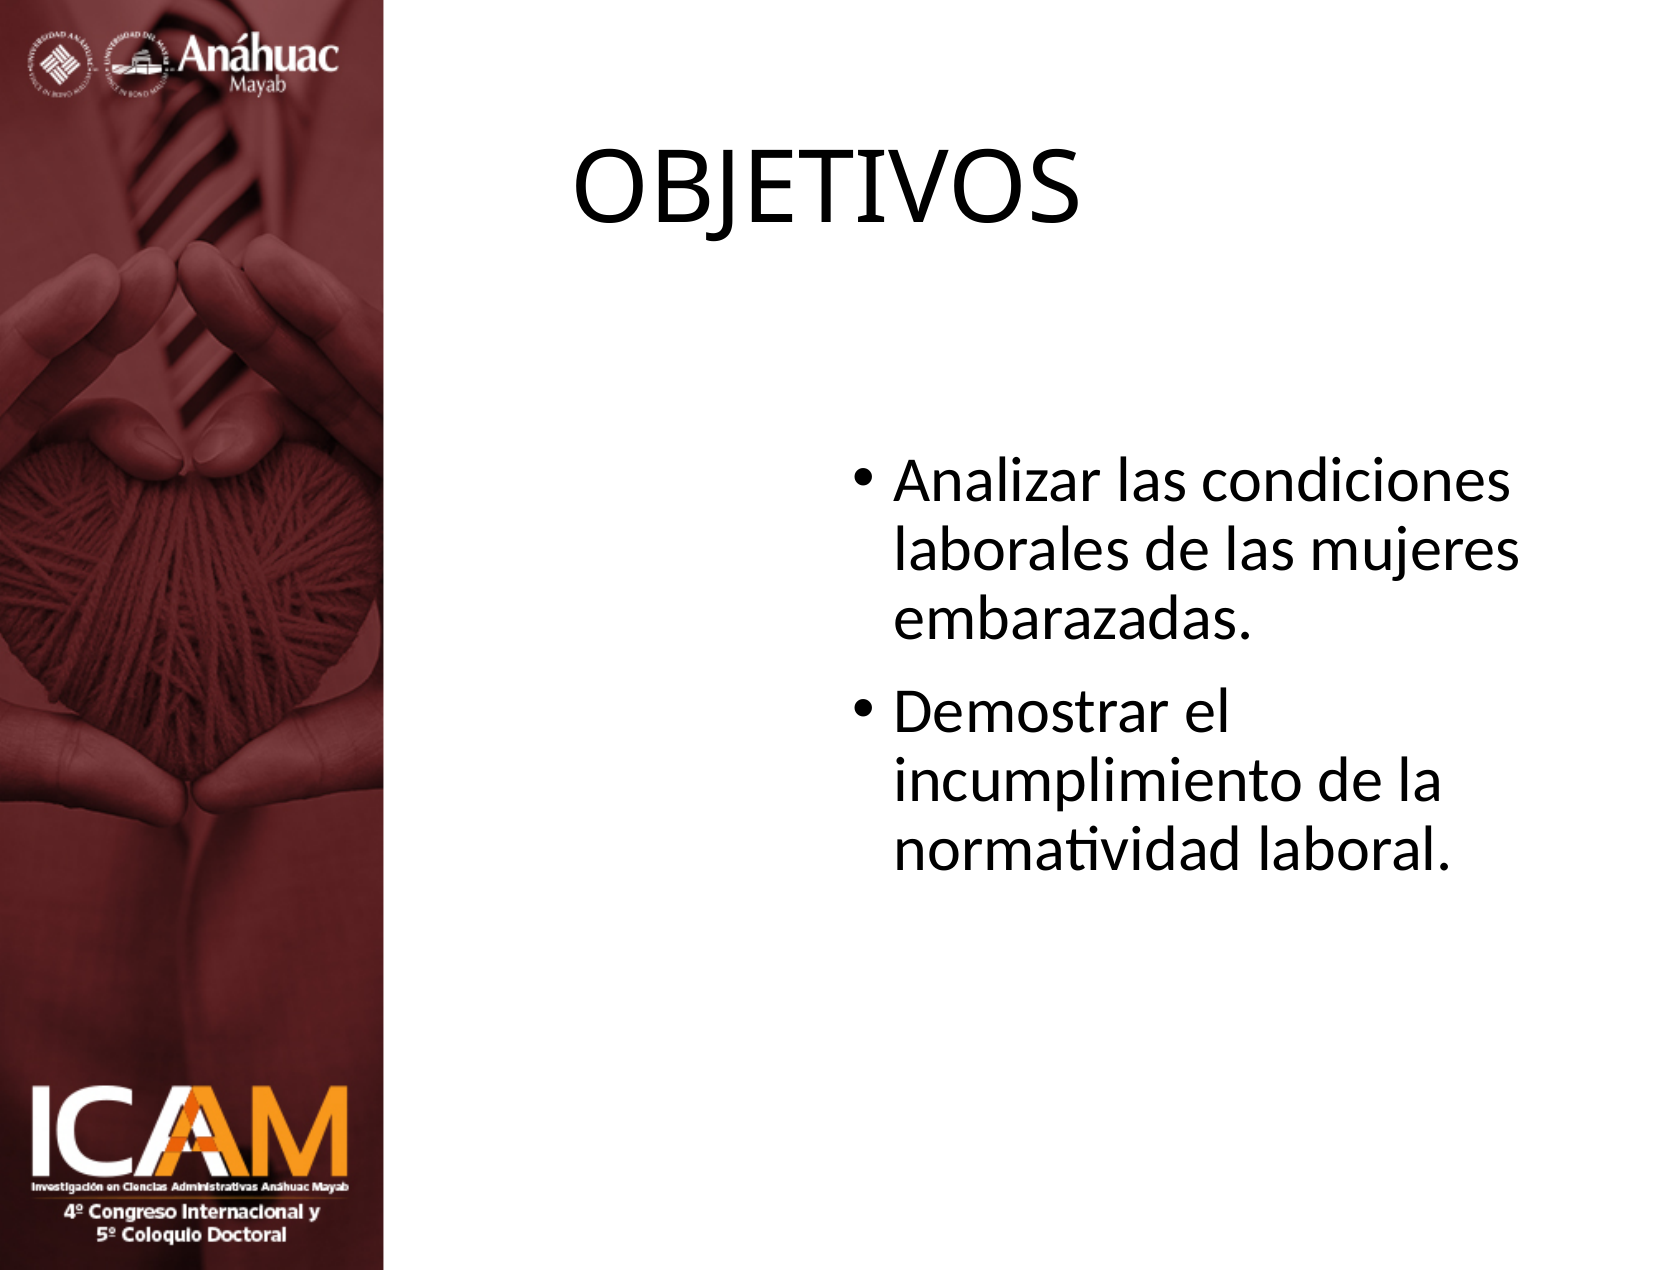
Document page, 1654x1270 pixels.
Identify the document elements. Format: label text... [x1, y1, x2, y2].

title OBJETIVOS [113, 67, 1540, 313]
picture [0, 0, 1654, 1270]
list Analizar las condiciones laborales de las mujeres embarazadas. Demostrar el incumplimiento de la normatividad laboral. [837, 338, 1540, 1144]
